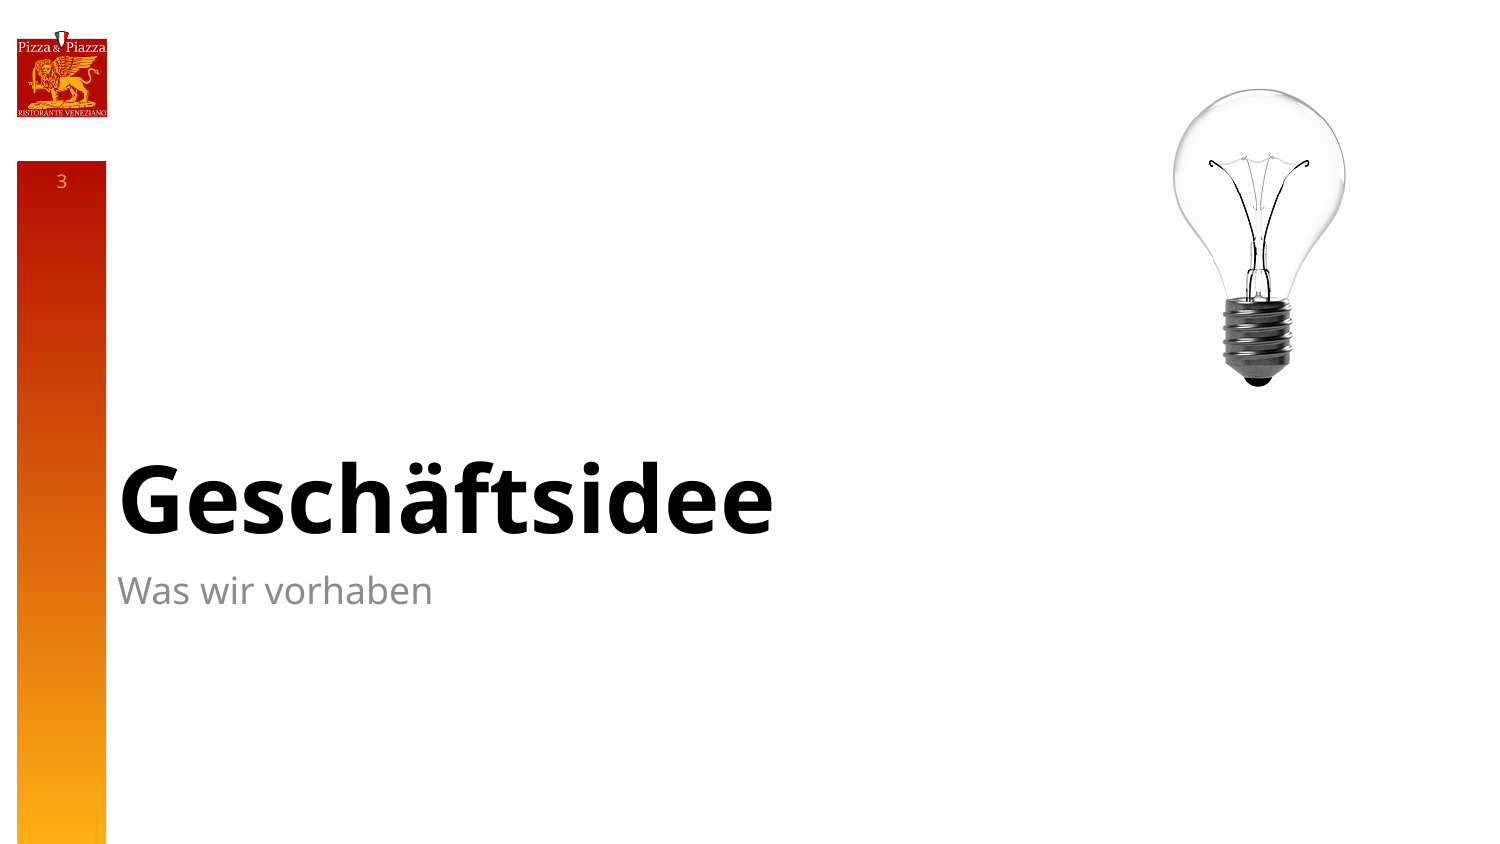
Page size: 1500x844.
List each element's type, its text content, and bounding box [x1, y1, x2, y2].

picture [1059, 42, 1438, 421]
picture [17, 31, 107, 117]
slide_number 2 [17, 161, 107, 844]
list Was wir vorhaben [107, 564, 1397, 750]
title Geschäftsidee [107, 210, 1397, 562]
